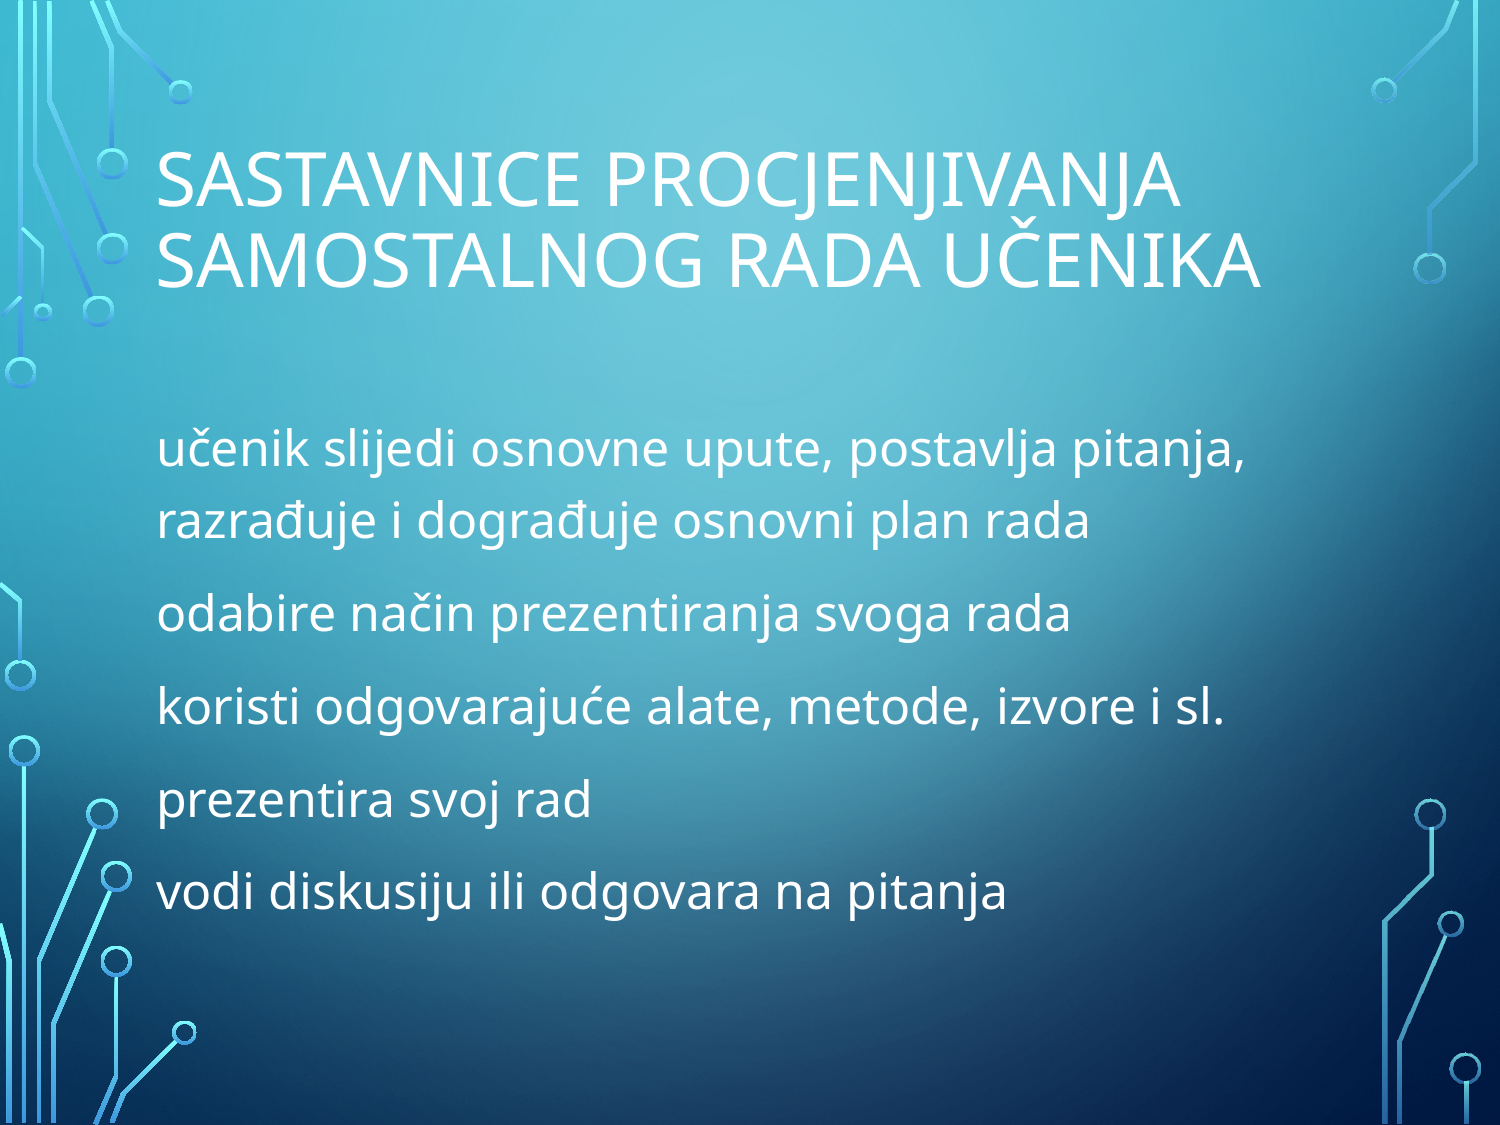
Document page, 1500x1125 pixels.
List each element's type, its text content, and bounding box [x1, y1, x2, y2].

list učenik slijedi osnovne upute, postavlja pitanja, razrađuje i dograđuje osnovni plan rada odabire način prezentiranja svoga rada koristi odgovarajuće alate, metode, izvore i sl. prezentira svoj rad vodi diskusiju ili odgovara na pitanja [141, 397, 1360, 979]
title Sastavnice procjenjivanja samostalnog rada učenika [140, 101, 1360, 344]
